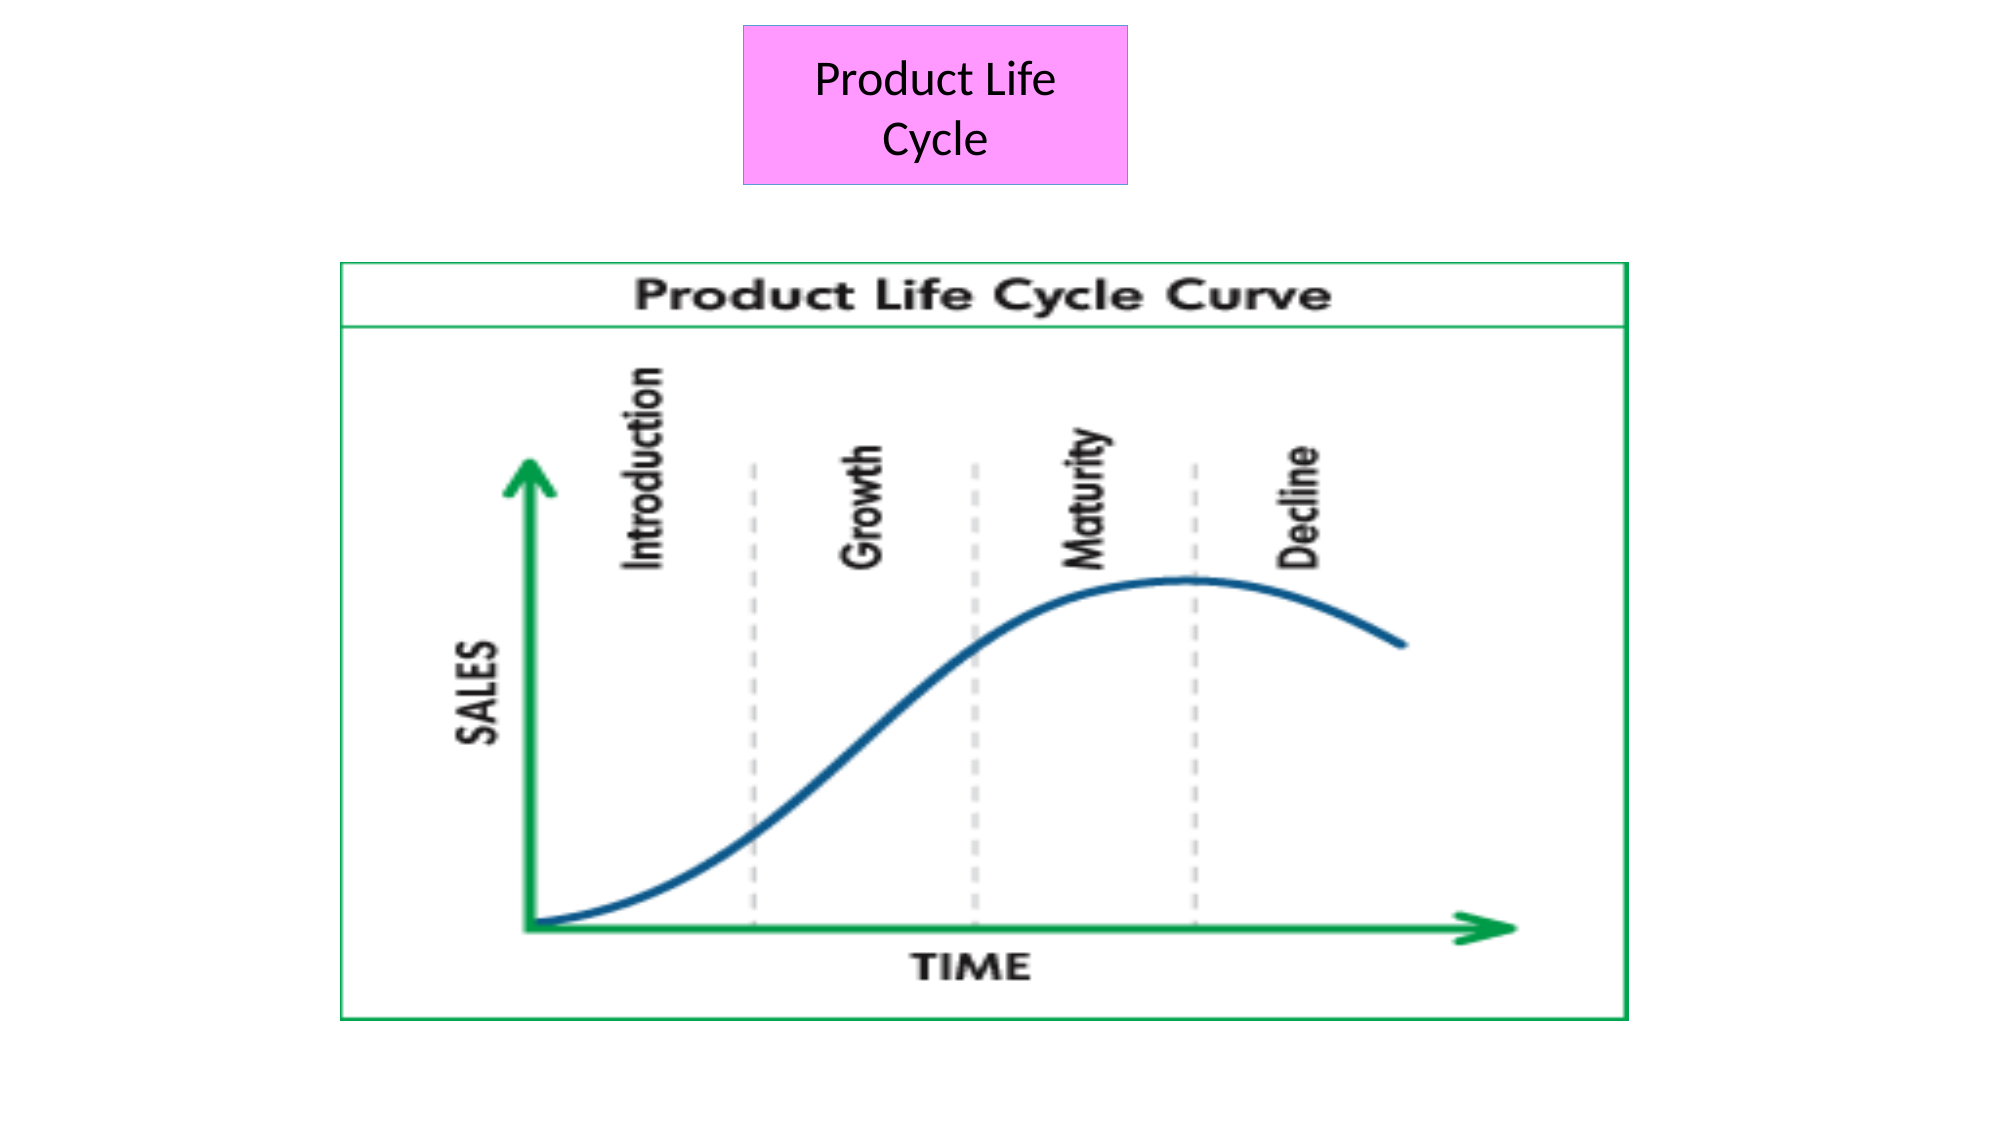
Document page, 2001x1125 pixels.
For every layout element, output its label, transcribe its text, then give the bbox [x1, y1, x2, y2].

picture [340, 262, 1629, 1021]
text_box Product Life Cycle [743, 25, 1128, 185]
